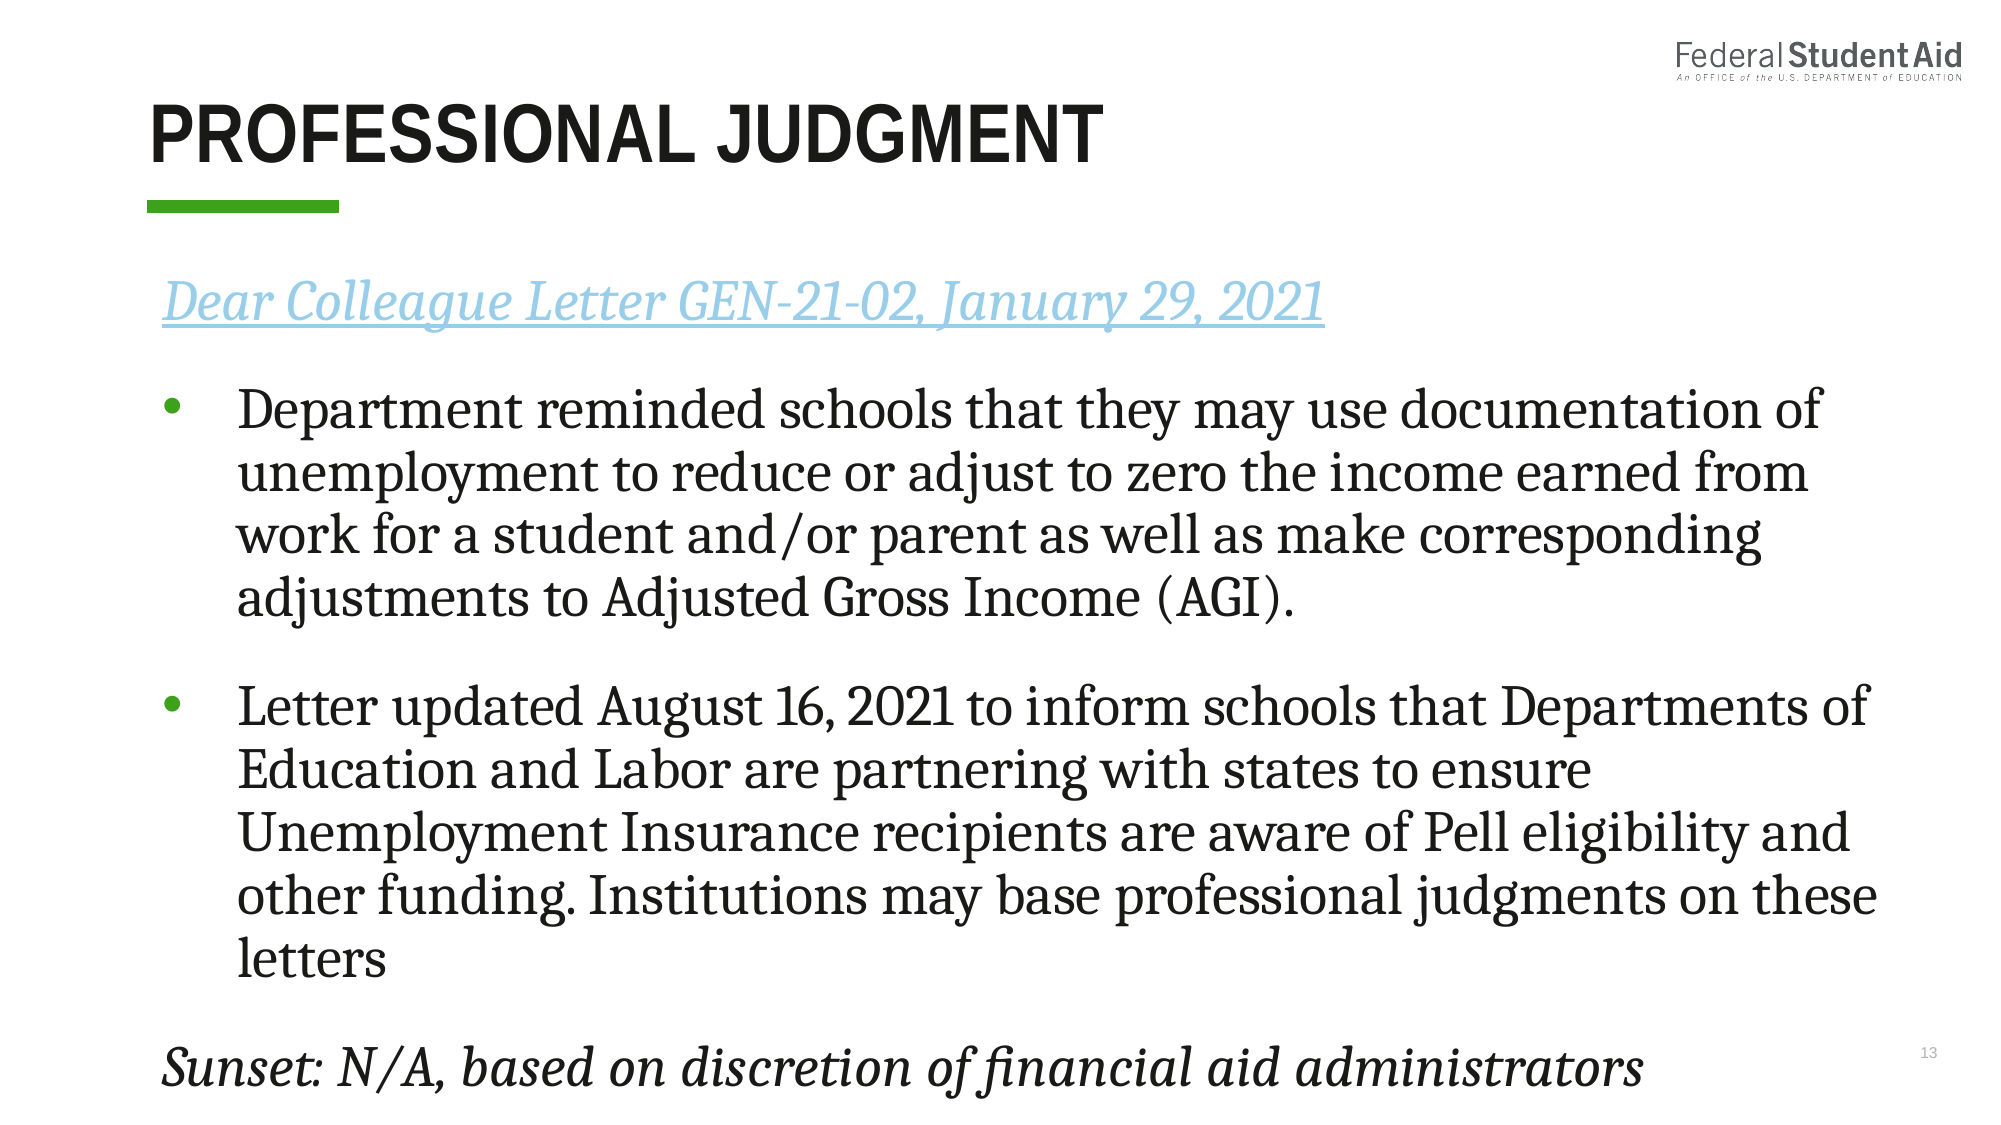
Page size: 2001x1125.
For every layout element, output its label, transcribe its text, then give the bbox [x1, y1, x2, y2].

list Dear Colleague Letter GEN-21-02, January 29, 2021 Department reminded schools that they may use documentation of unemployment to reduce or adjust to zero the income earned from work for a student and/or parent as well as make corresponding adjustments to Adjusted Gross Income (AGI). Letter updated August 16, 2021 to inform schools that Departments of Education and Labor are partnering with states to ensure Unemployment Insurance recipients are aware of Pell eligibility and other funding. Institutions may base professional judgments on these letters Sunset: N/A, based on discretion of financial aid administrators [147, 254, 1896, 1043]
slide_number 13 [1920, 1042, 1986, 1094]
title Professional judgment [149, 57, 1606, 189]
picture [1651, 16, 1986, 106]
